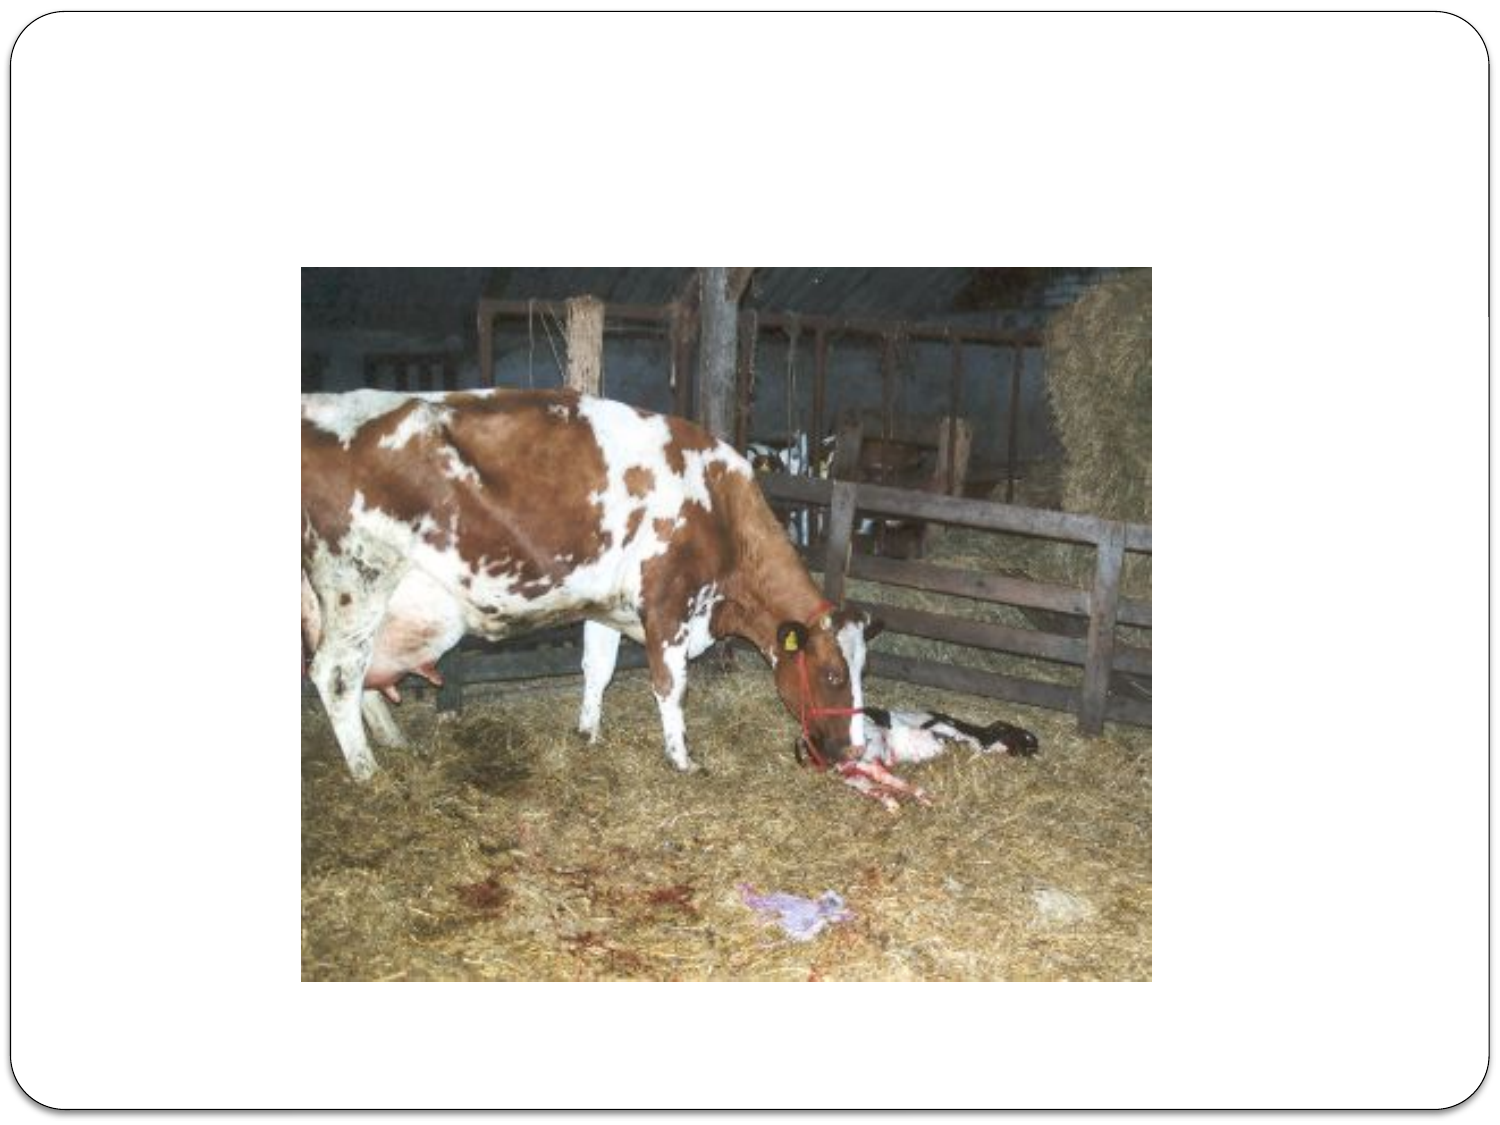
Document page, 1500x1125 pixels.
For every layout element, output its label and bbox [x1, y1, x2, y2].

picture [300, 266, 1152, 982]
